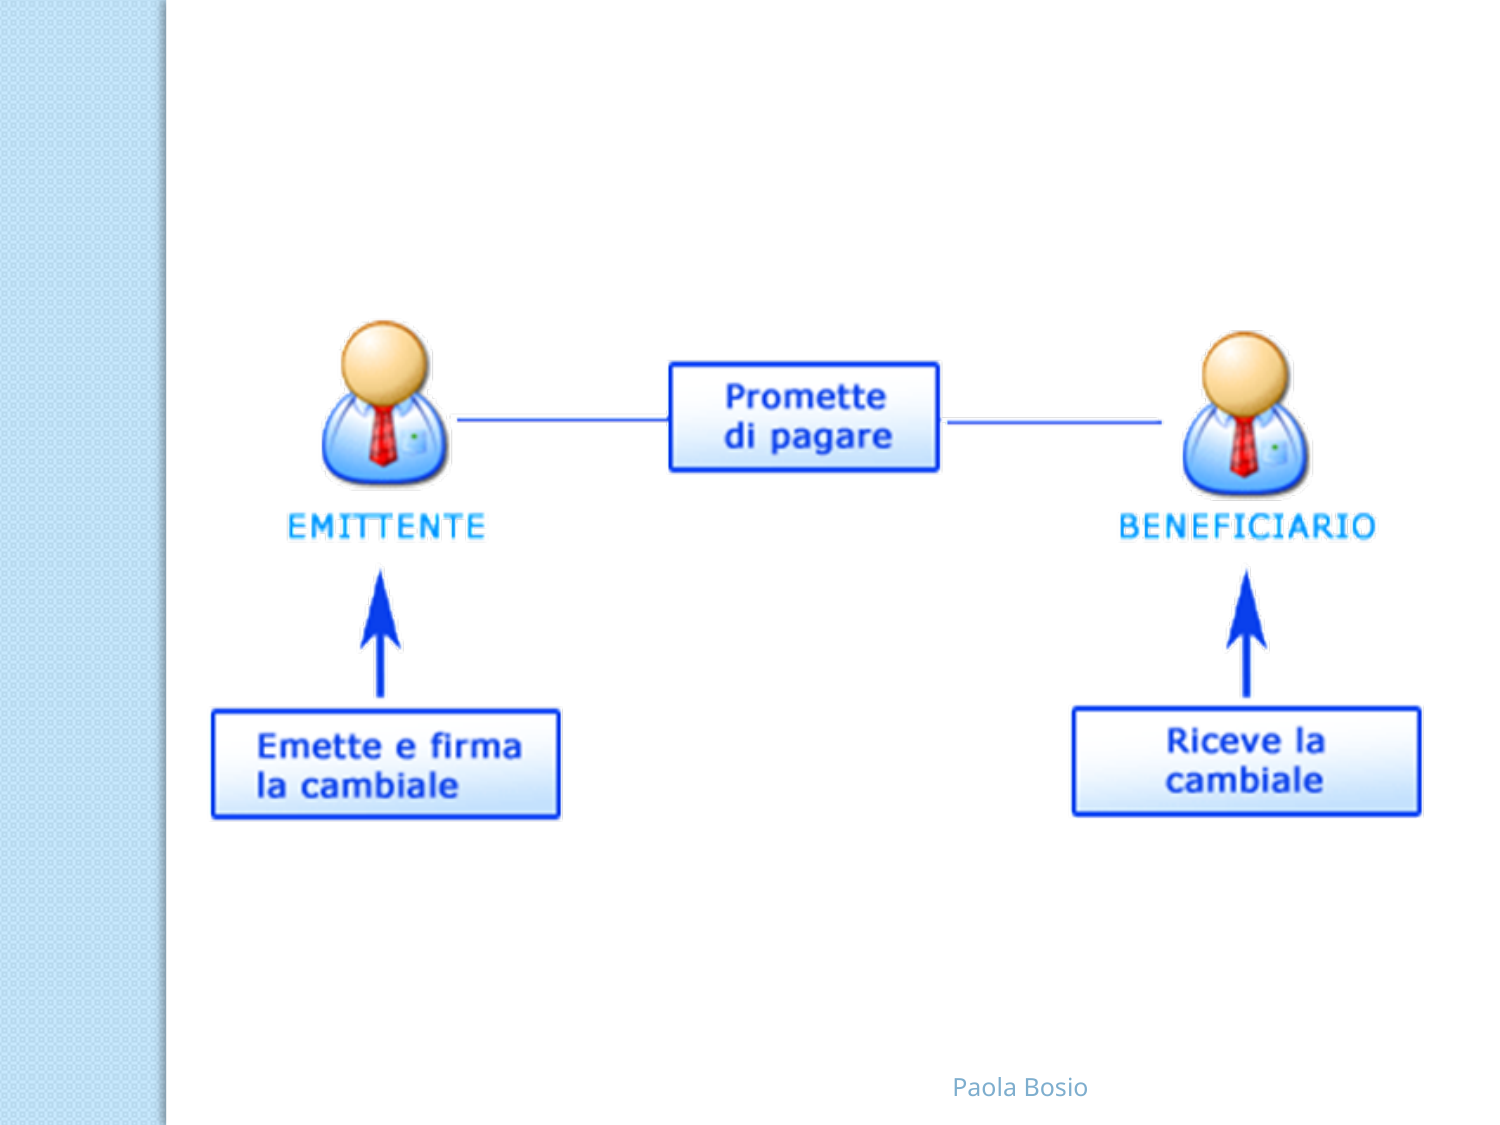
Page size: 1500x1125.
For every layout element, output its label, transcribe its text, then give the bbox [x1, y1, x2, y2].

footer Paola Bosio [937, 1034, 1413, 1113]
picture [194, 266, 1451, 858]
